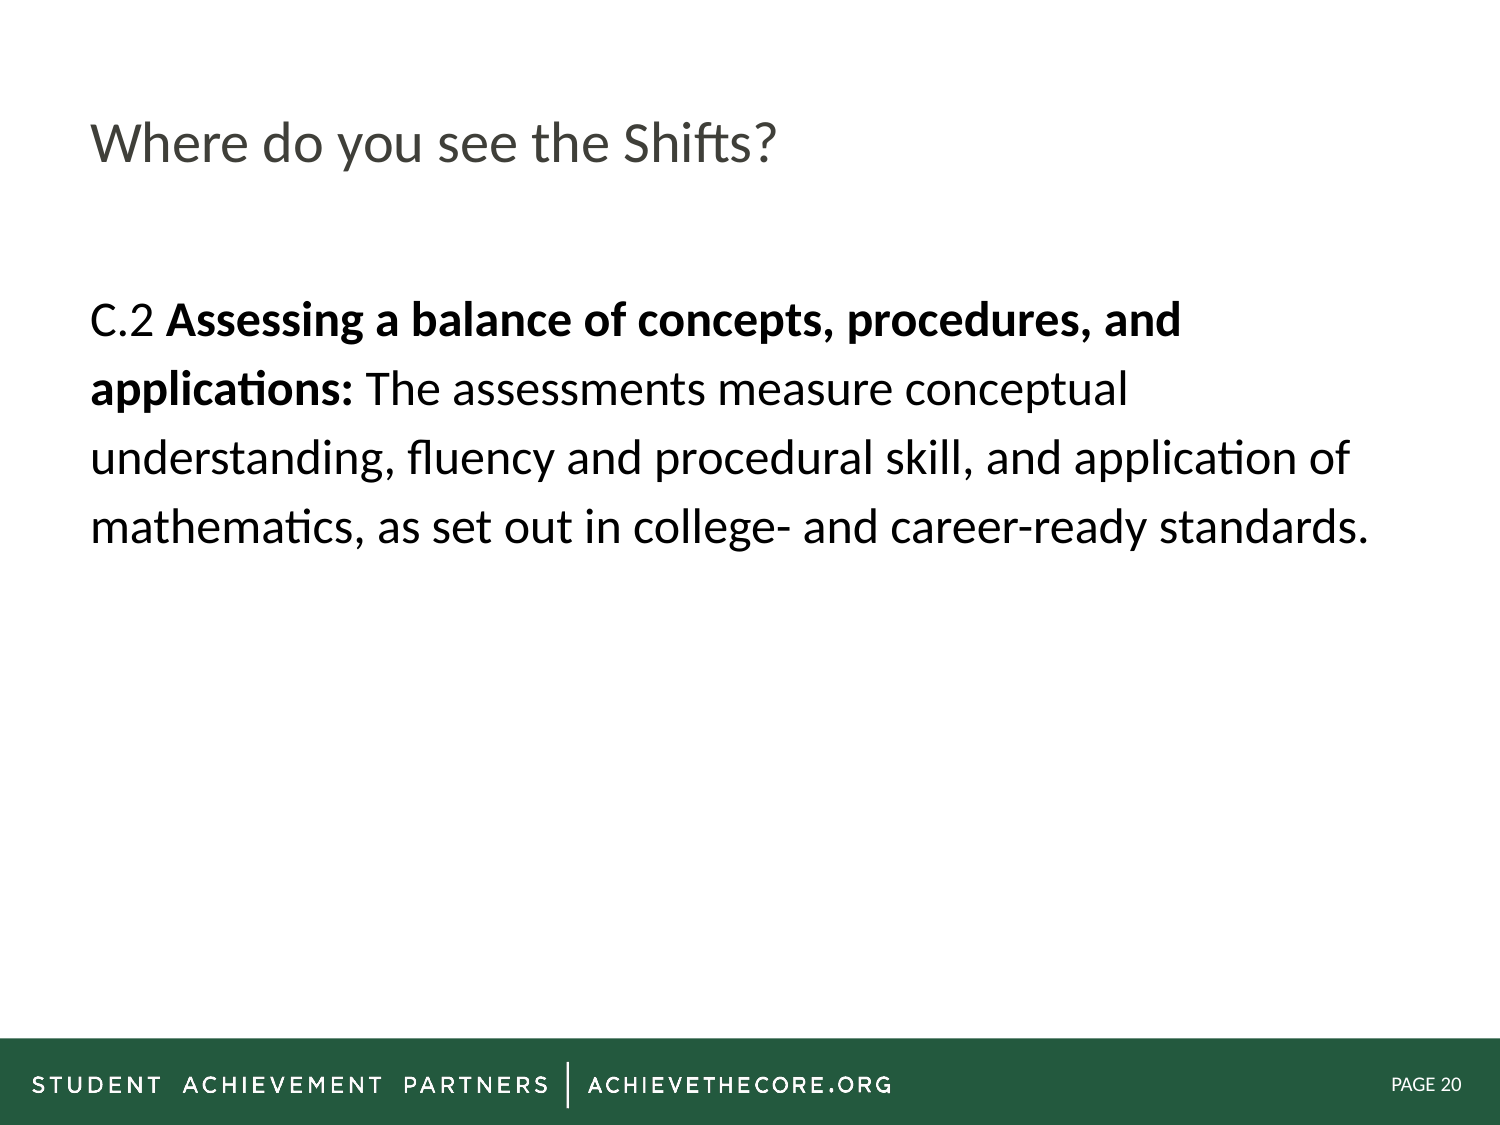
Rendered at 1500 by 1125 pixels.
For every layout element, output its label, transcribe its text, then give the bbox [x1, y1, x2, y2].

title Where do you see the Shifts? [75, 45, 1425, 233]
list C.2 Assessing a balance of concepts, procedures, and applications: The assessments measure conceptual understanding, fluency and procedural skill, and application of mathematics, as set out in college- and career-ready standards. [75, 262, 1425, 1005]
picture [12, 1055, 911, 1112]
